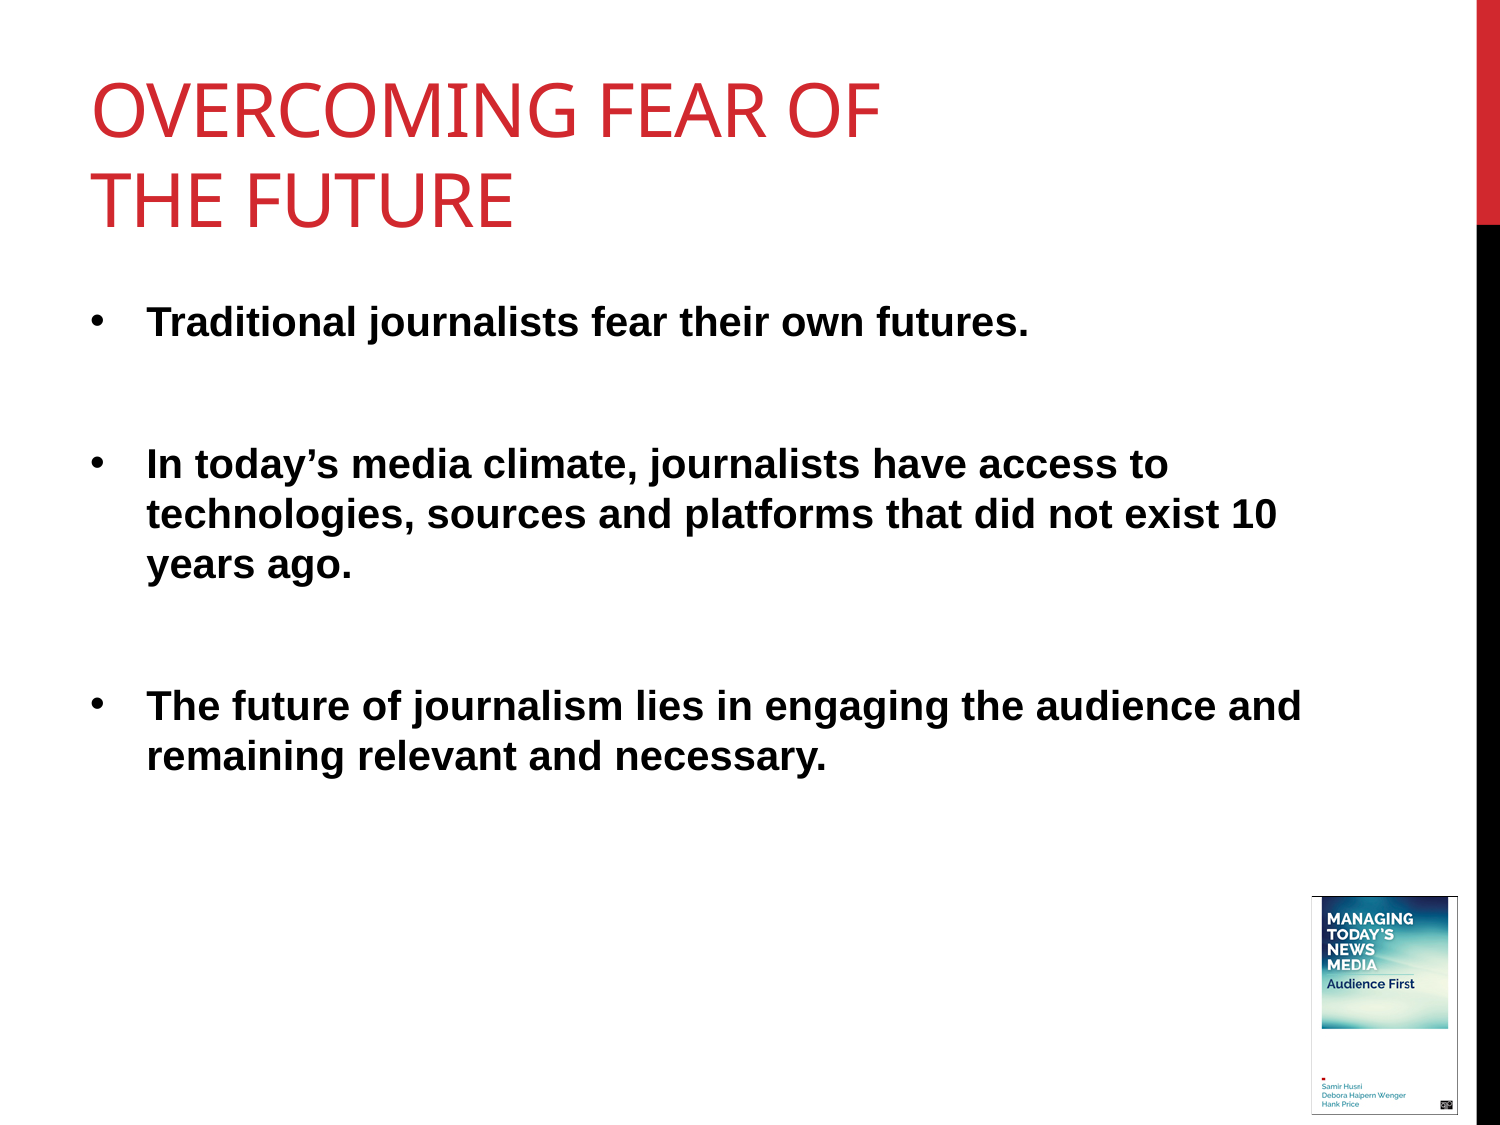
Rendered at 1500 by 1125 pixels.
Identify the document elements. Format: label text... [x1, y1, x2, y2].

list Traditional journalists fear their own futures. In today’s media climate, journalists have access to technologies, sources and platforms that did not exist 10 years ago. The future of journalism lies in engaging the audience and remaining relevant and necessary. [75, 287, 1325, 1005]
title Overcoming Fear of the future [75, 25, 1025, 250]
picture [1311, 896, 1458, 1115]
